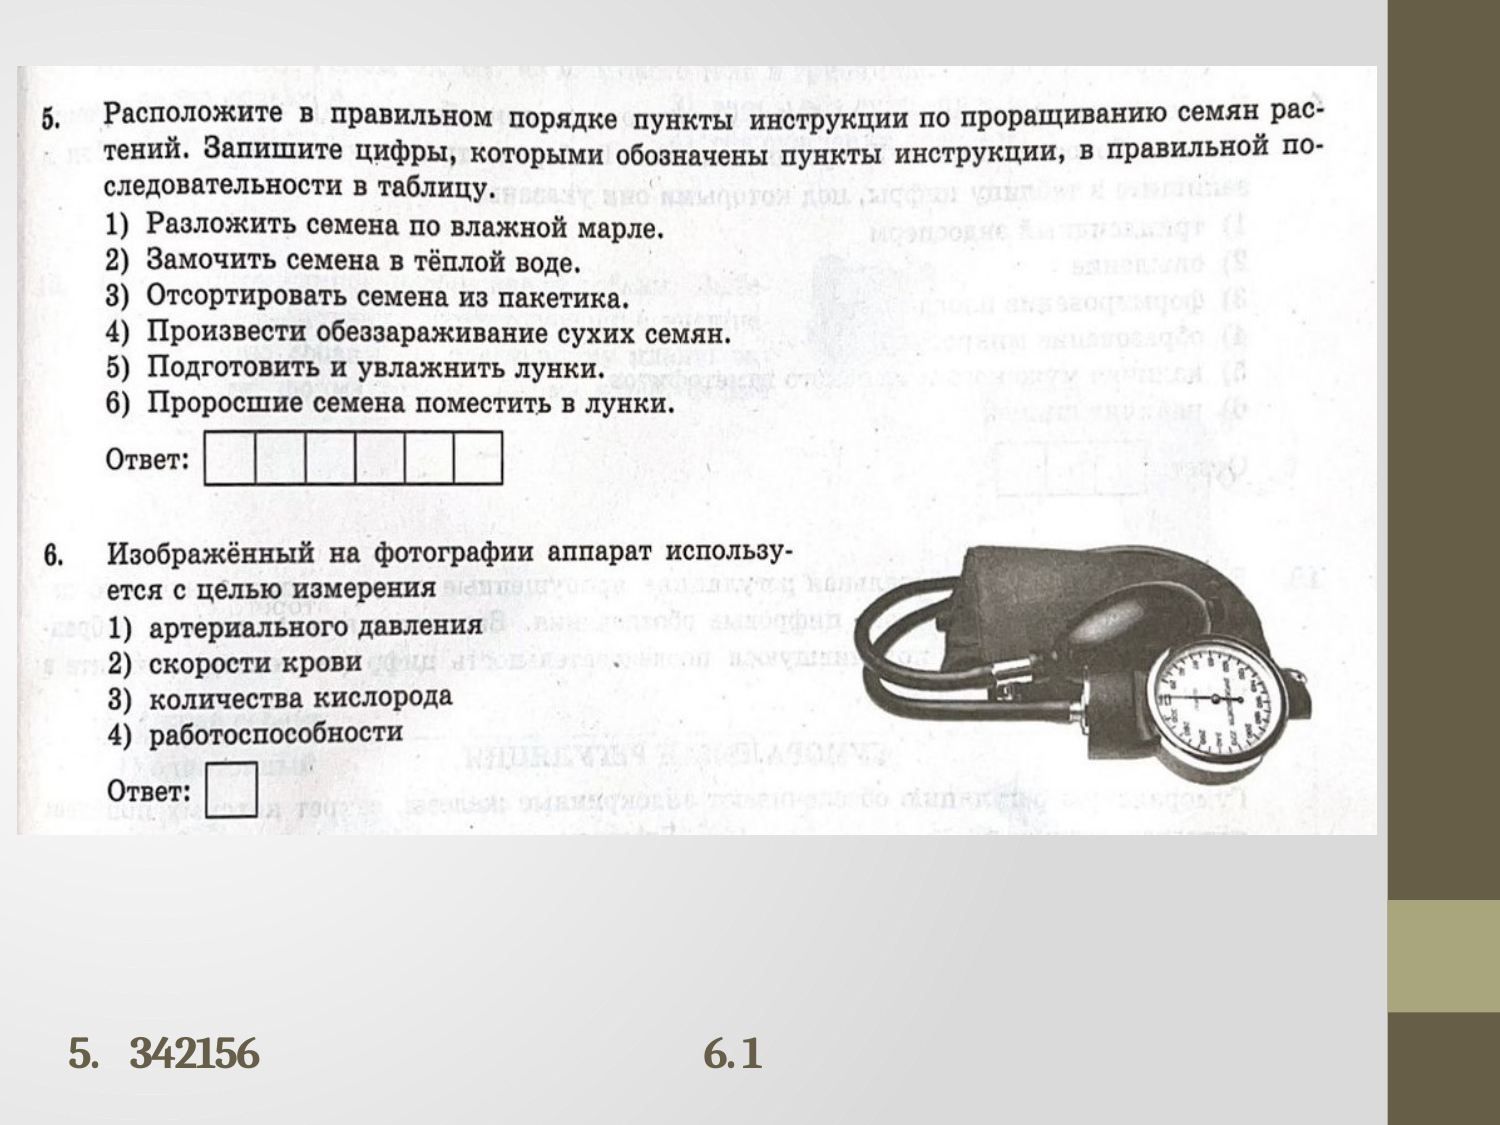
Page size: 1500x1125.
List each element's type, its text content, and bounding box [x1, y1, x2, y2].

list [17, 65, 1377, 835]
title 5. 342156 6. 1 [53, 987, 1329, 1086]
